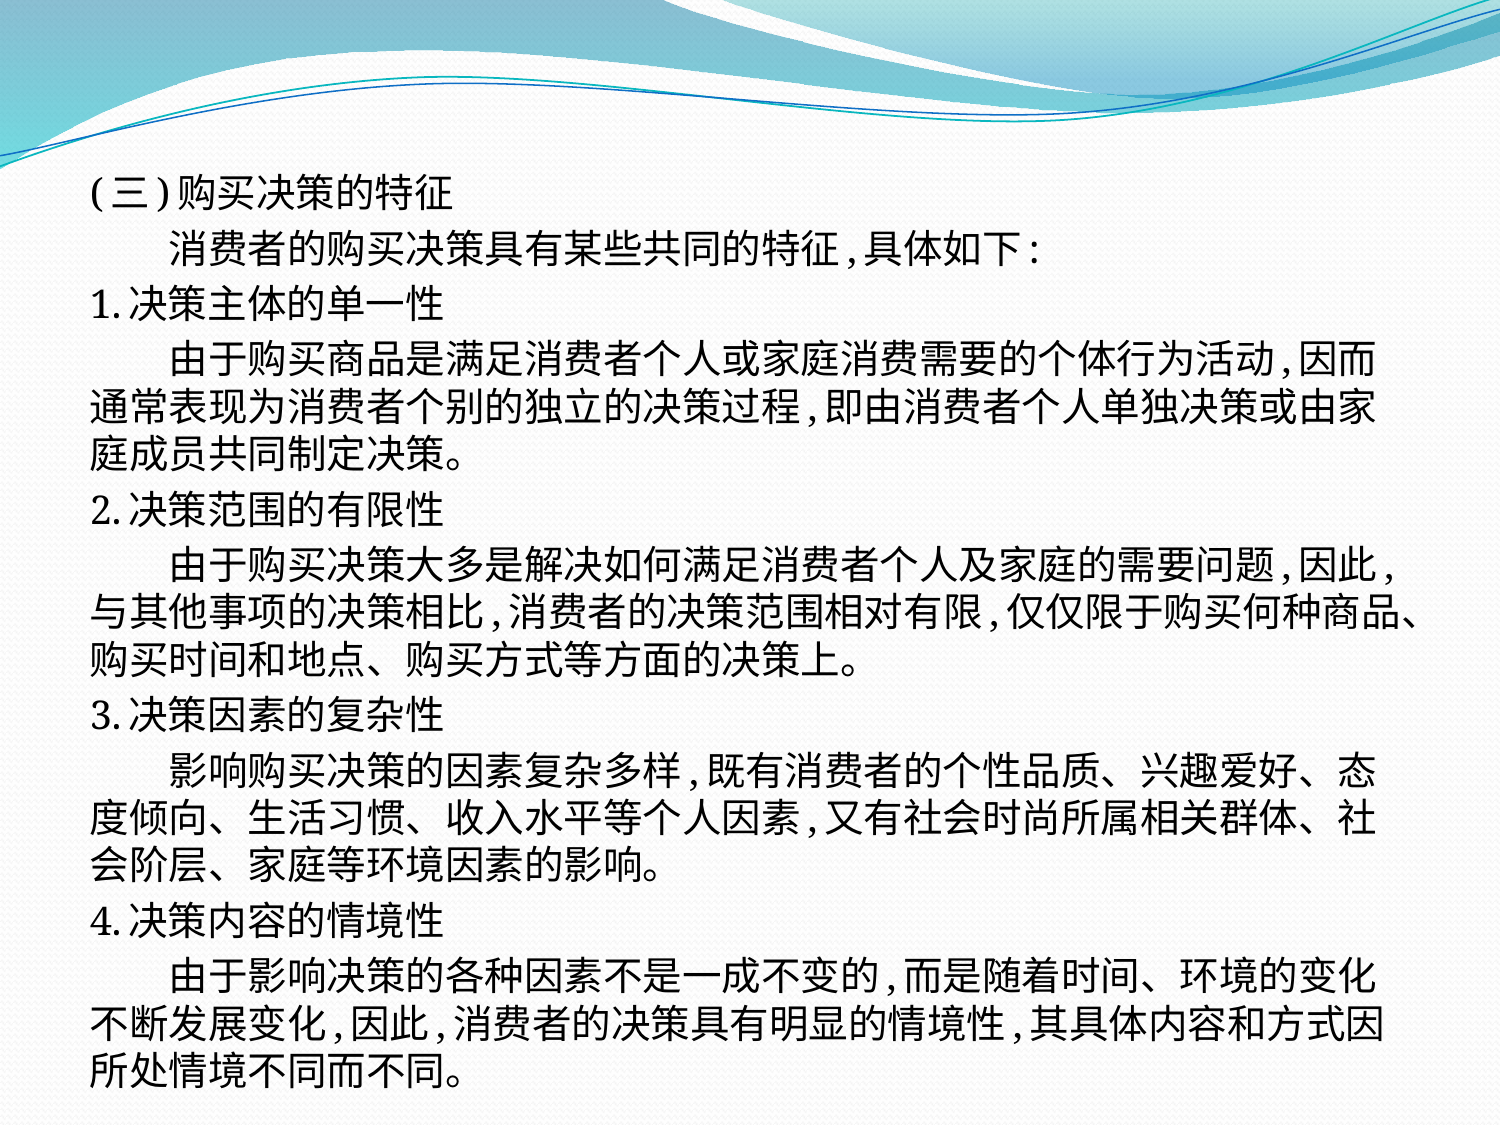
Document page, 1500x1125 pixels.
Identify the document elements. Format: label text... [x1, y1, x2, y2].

list (三)购买决策的特征 消费者的购买决策具有某些共同的特征,具体如下: 1.决策主体的单一性 由于购买商品是满足消费者个人或家庭消费需要的个体行为活动,因而通常表现为消费者个别的独立的决策过程,即由消费者个人单独决策或由家庭成员共同制定决策。 2.决策范围的有限性 由于购买决策大多是解决如何满足消费者个人及家庭的需要问题,因此,与其他事项的决策相比,消费者的决策范围相对有限,仅仅限于购买何种商品、购买时间和地点、购买方式等方面的决策上。 3.决策因素的复杂性 影响购买决策的因素复杂多样,既有消费者的个性品质、兴趣爱好、态度倾向、生活习惯、收入水平等个人因素,又有社会时尚所属相关群体、社会阶层、家庭等环境因素的影响。 4.决策内容的情境性 由于影响决策的各种因素不是一成不变的,而是随着时间、环境的变化不断发展变化,因此,消费者的决策具有明显的情境性,其具体内容和方式因所处情境不同而不同。 [75, 160, 1425, 1106]
